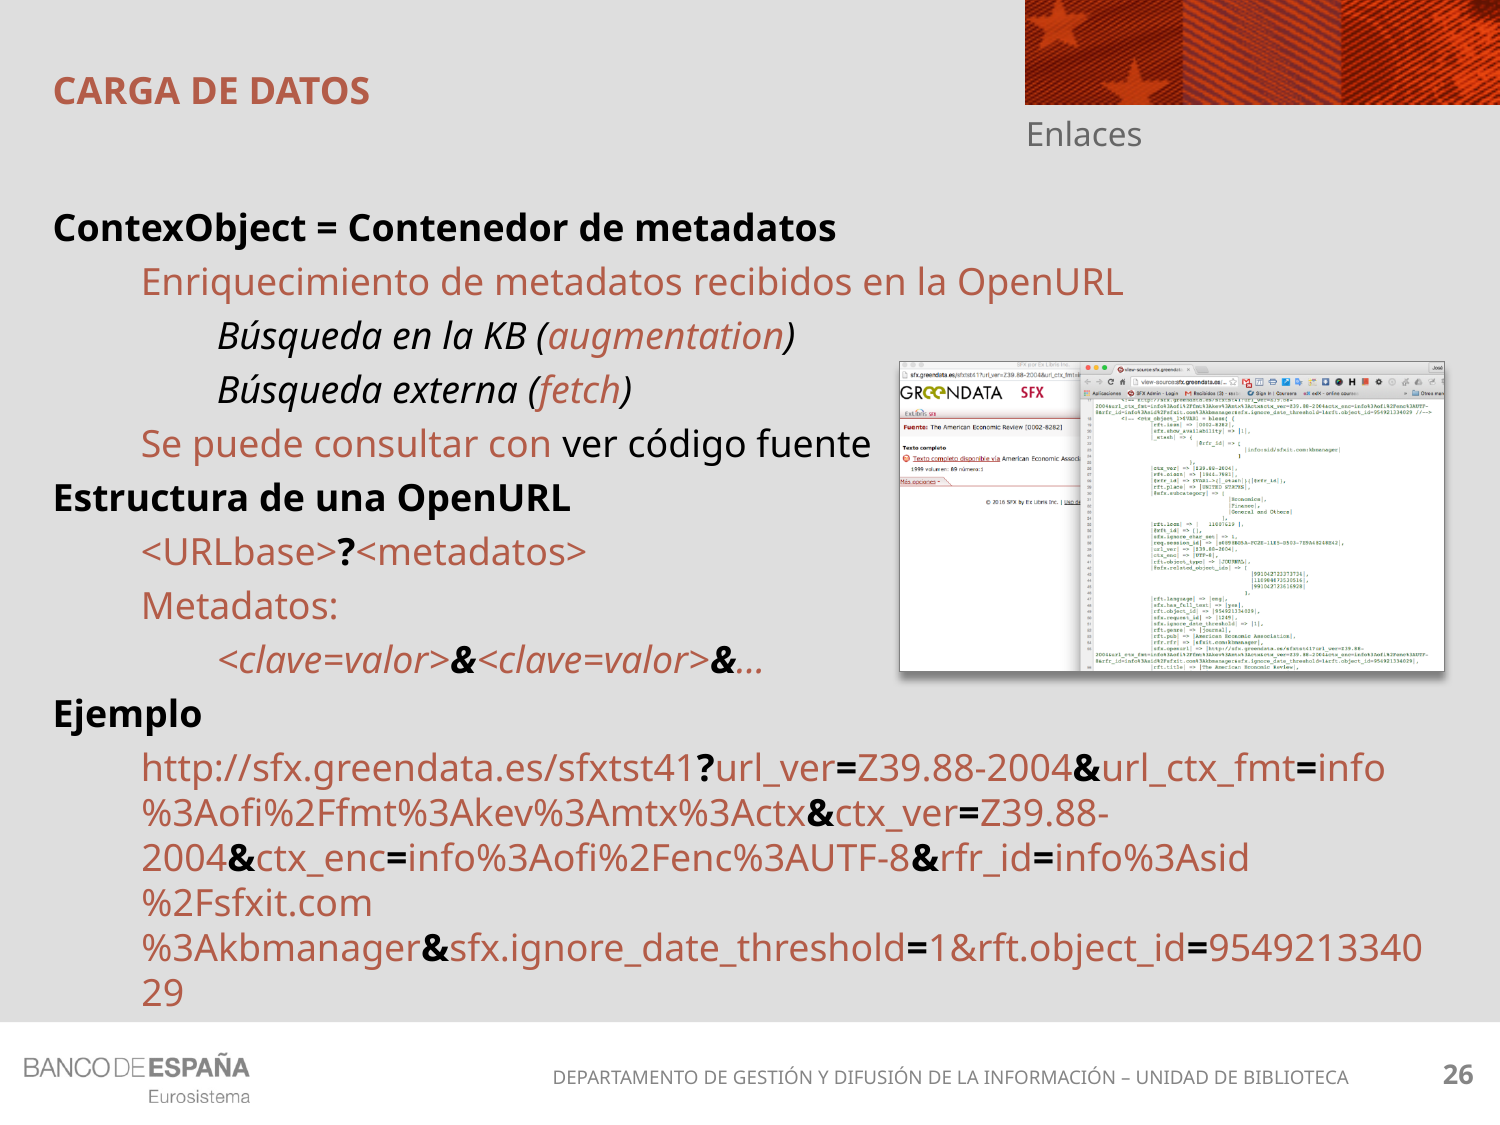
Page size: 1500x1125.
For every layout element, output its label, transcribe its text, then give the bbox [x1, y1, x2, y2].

picture [1025, 0, 1500, 105]
slide_number 26 [1415, 1050, 1474, 1098]
title CARGA DE DATOS [37, 18, 1011, 162]
list ContexObject = Contenedor de metadatos Enriquecimiento de metadatos recibidos en la OpenURL Búsqueda en la KB (augmentation) Búsqueda externa (fetch) Se puede consultar con ver código fuente Estructura de una OpenURL <URLbase>?<metadatos> Metadatos: <clave=valor>&<clave=valor>&… Ejemplo http://sfx.greendata.es/sfxtst41?url_ver=Z39.88-2004&url_ctx_fmt=info%3Aofi%2Ffmt%3Akev%3Amtx%3Actx&ctx_ver=Z39.88-2004&ctx_enc=info%3Aofi%2Fenc%3AUTF-8&rfr_id=info%3Asid%2Fsfxit.com%3Akbmanager&sfx.ignore_date_threshold=1&rft.object_id=954921334029 [37, 196, 1445, 1012]
list Enlaces [1025, 108, 1500, 164]
picture [24, 1052, 250, 1103]
picture [899, 361, 1445, 672]
